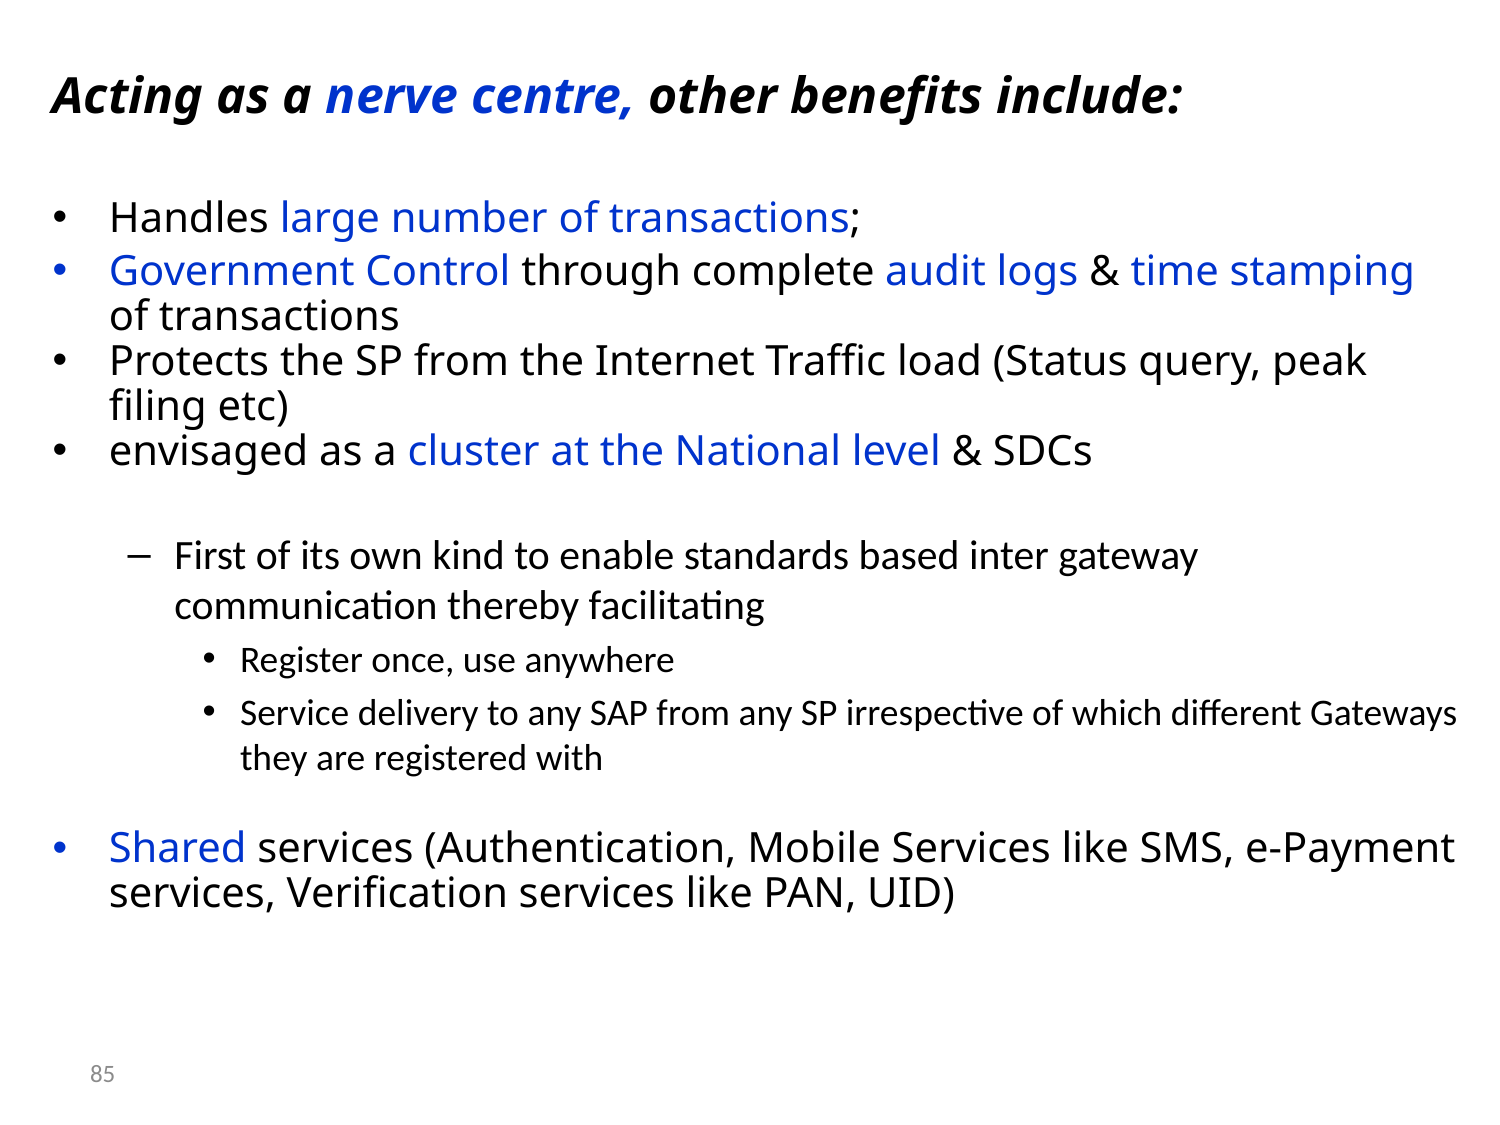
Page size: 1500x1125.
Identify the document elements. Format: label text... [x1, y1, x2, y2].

list Acting as a nerve centre, other benefits include: Handles large number of transactions; Government Control through complete audit logs & time stamping of transactions Protects the SP from the Internet Traffic load (Status query, peak filing etc) envisaged as a cluster at the National level & SDCs First of its own kind to enable standards based inter gateway communication thereby facilitating Register once, use anywhere Service delivery to any SAP from any SP irrespective of which different Gateways they are registered with Shared services (Authentication, Mobile Services like SMS, e-Payment services, Verification services like PAN, UID) [37, 62, 1475, 1025]
slide_number 85 [75, 1042, 425, 1103]
